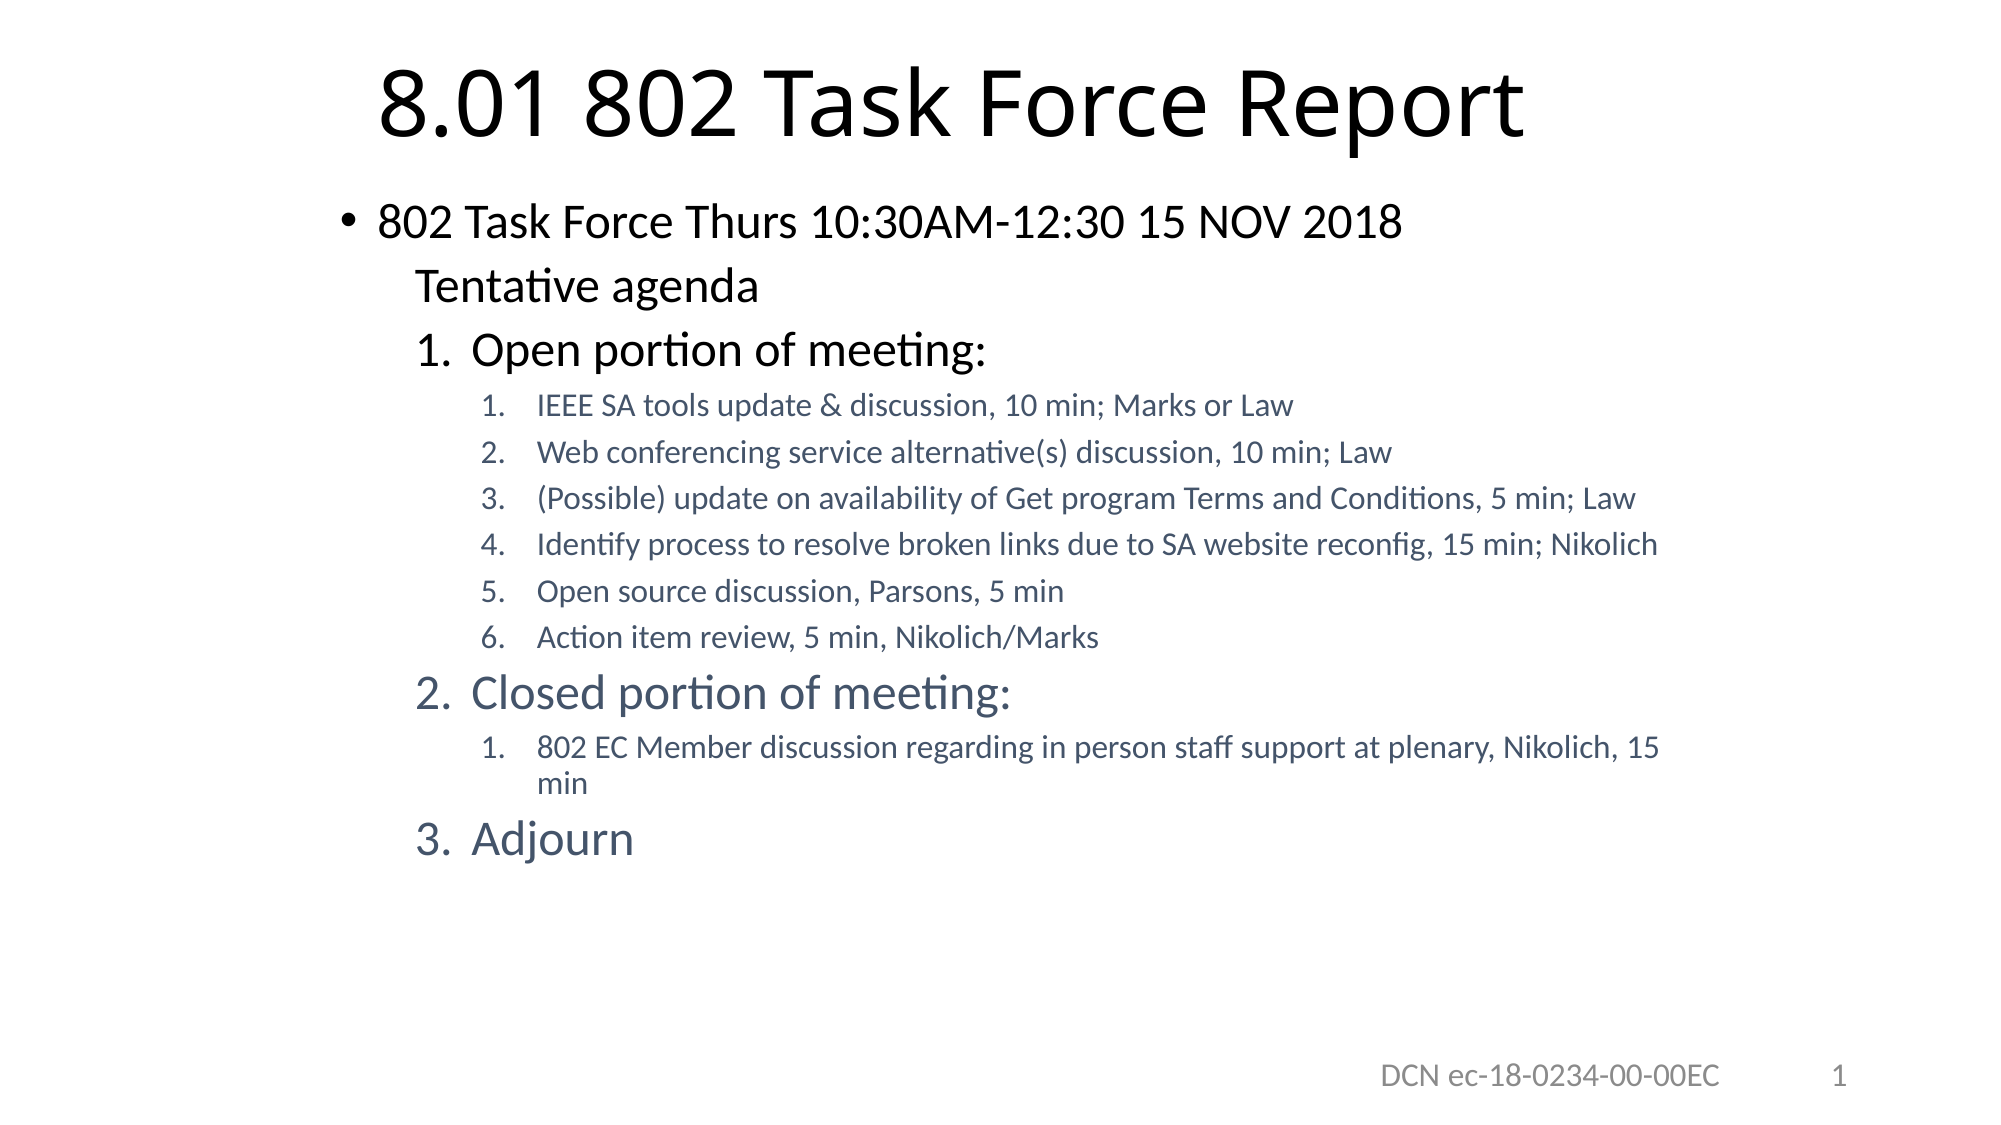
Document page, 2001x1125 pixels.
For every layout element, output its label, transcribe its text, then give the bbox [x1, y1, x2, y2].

title 8.01 802 Task Force Report [362, 12, 1638, 187]
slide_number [1114, 1042, 1863, 1103]
list 802 Task Force Thurs 10:30AM-12:30 15 NOV 2018 Tentative agenda Open portion of meeting: IEEE SA tools update & discussion, 10 min; Marks or Law Web conferencing service alternative(s) discussion, 10 min; Law (Possible) update on availability of Get program Terms and Conditions, 5 min; Law Identify process to resolve broken links due to SA website reconfig, 15 min; Nikolich Open source discussion, Parsons, 5 min Action item review, 5 min, Nikolich/Marks Closed portion of meeting: 802 EC Member discussion regarding in person staff support at plenary, Nikolich, 15 min Adjourn [324, 187, 1688, 963]
